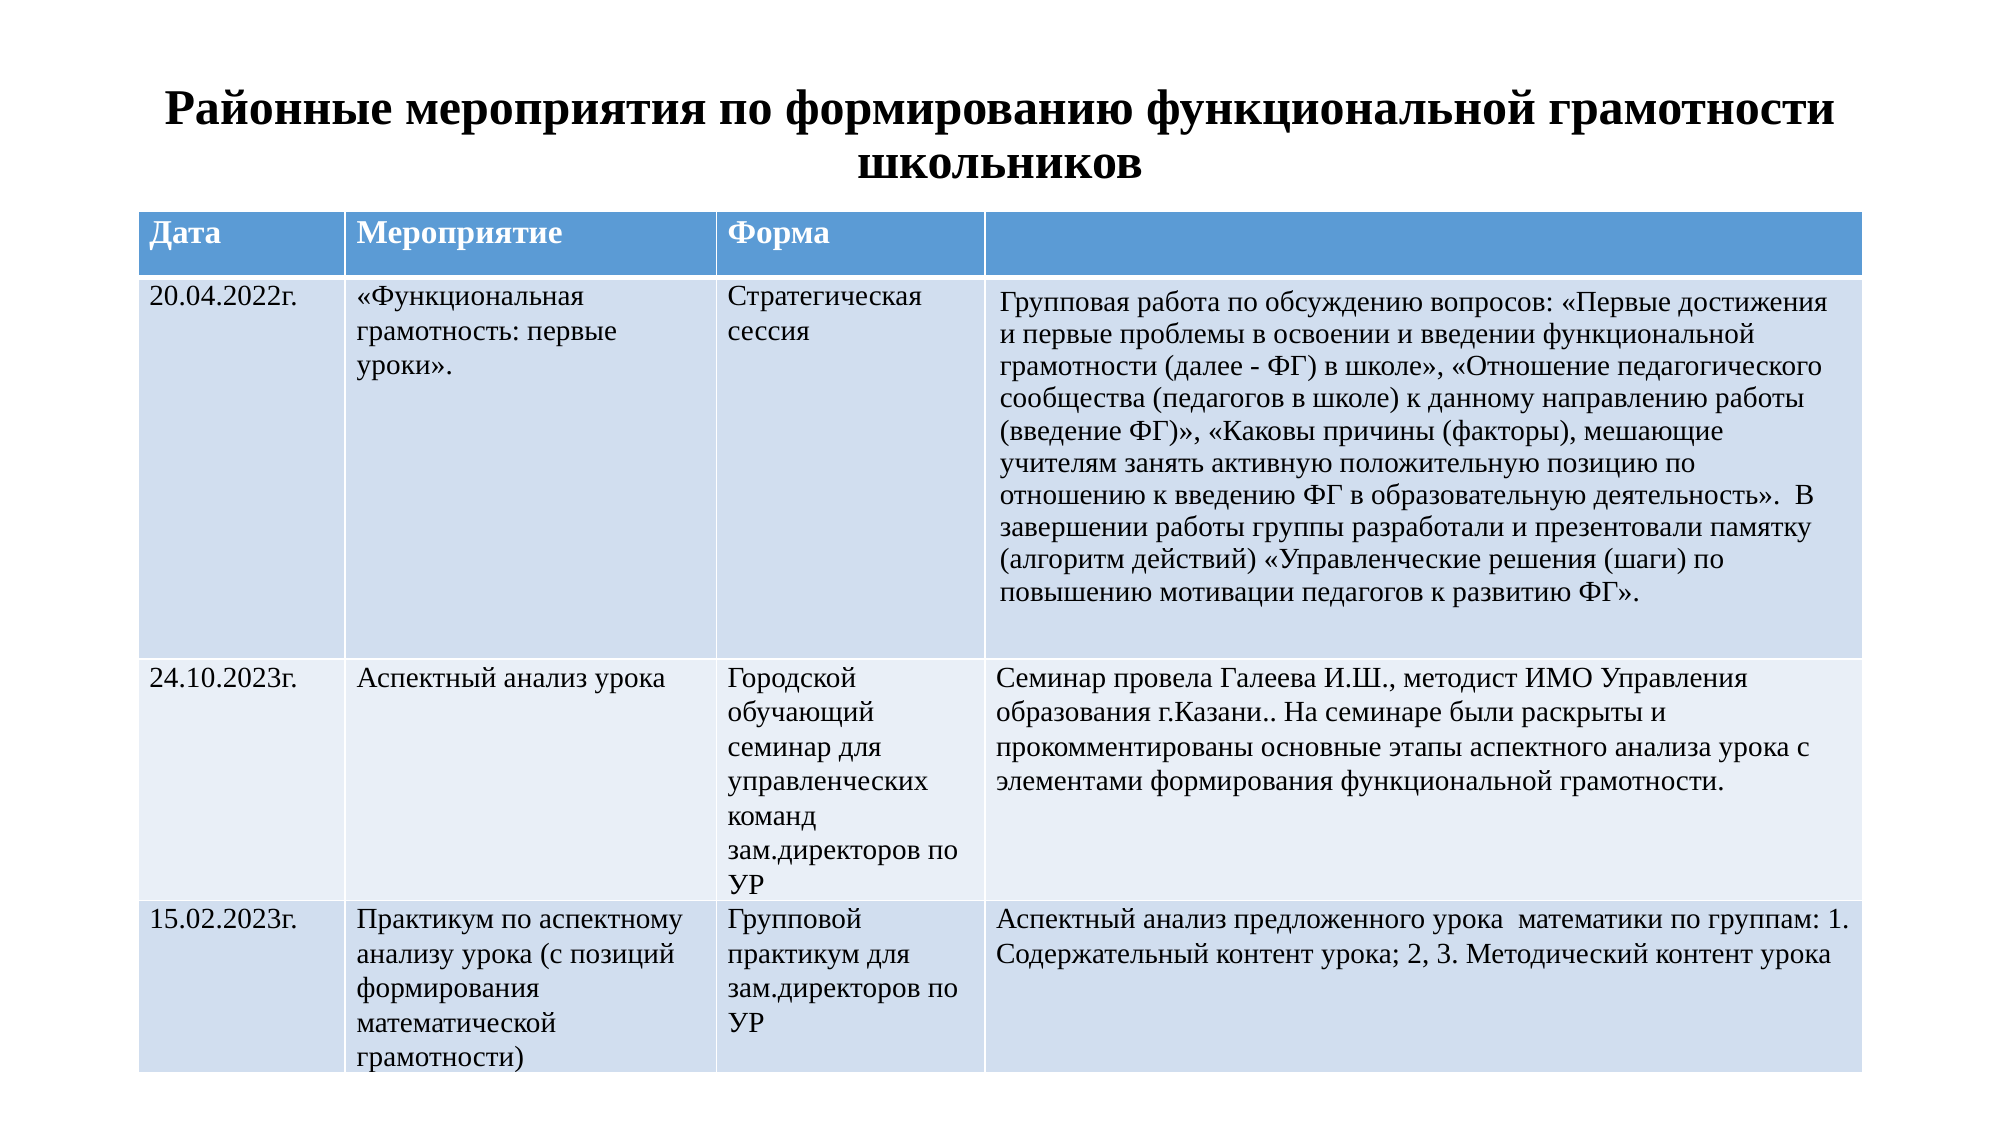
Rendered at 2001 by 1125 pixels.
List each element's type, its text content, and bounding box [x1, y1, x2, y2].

table_cell Групповая работа по обсуждению вопросов: «Первые достижения и первые проблемы в освоении и введении функциональной грамотности (далее - ФГ) в школе», «Отношение педагогического сообщества (педагогов в школе) к данному направлению работы (введение ФГ)», «Каковы причины (факторы), мешающие учителям занять активную положительную позицию по отношению к введению ФГ в образовательную деятельность». В завершении работы группы разработали и презентовали памятку (алгоритм действий) «Управленческие решения (шаги) по повышению мотивации педагогов к развитию ФГ». [986, 280, 1862, 658]
table_cell «Функциональная грамотность: первые уроки». [346, 280, 716, 658]
table_cell Стратегическая сессия [717, 280, 984, 658]
table_cell Групповой практикум для зам.директоров по УР [717, 901, 984, 1072]
table_header Дата [139, 212, 344, 275]
table_header Форма [717, 212, 984, 275]
table_cell 24.10.2023г. [139, 660, 344, 900]
table_cell 15.02.2023г. [139, 901, 344, 1072]
table_header Мероприятие [346, 212, 716, 275]
title Районные мероприятия по формированию функциональной грамотности школьников [137, 59, 1863, 210]
table_cell 20.04.2022г. [139, 280, 344, 658]
table_cell Аспектный анализ предложенного урока математики по группам: 1. Содержательный контент урока; 2, 3. Методический контент урока [986, 901, 1862, 1072]
table_header [986, 212, 1862, 275]
table_cell Практикум по аспектному анализу урока (с позиций формирования математической грамотности) [346, 901, 716, 1072]
table_cell Аспектный анализ урока [346, 660, 716, 900]
table_cell Семинар провела Галеева И.Ш., методист ИМО Управления образования г.Казани.. На семинаре были раскрыты и прокомментированы основные этапы аспектного анализа урока с элементами формирования функциональной грамотности. [986, 660, 1862, 900]
table_cell Городской обучающий семинар для управленческих команд зам.директоров по УР [717, 660, 984, 900]
